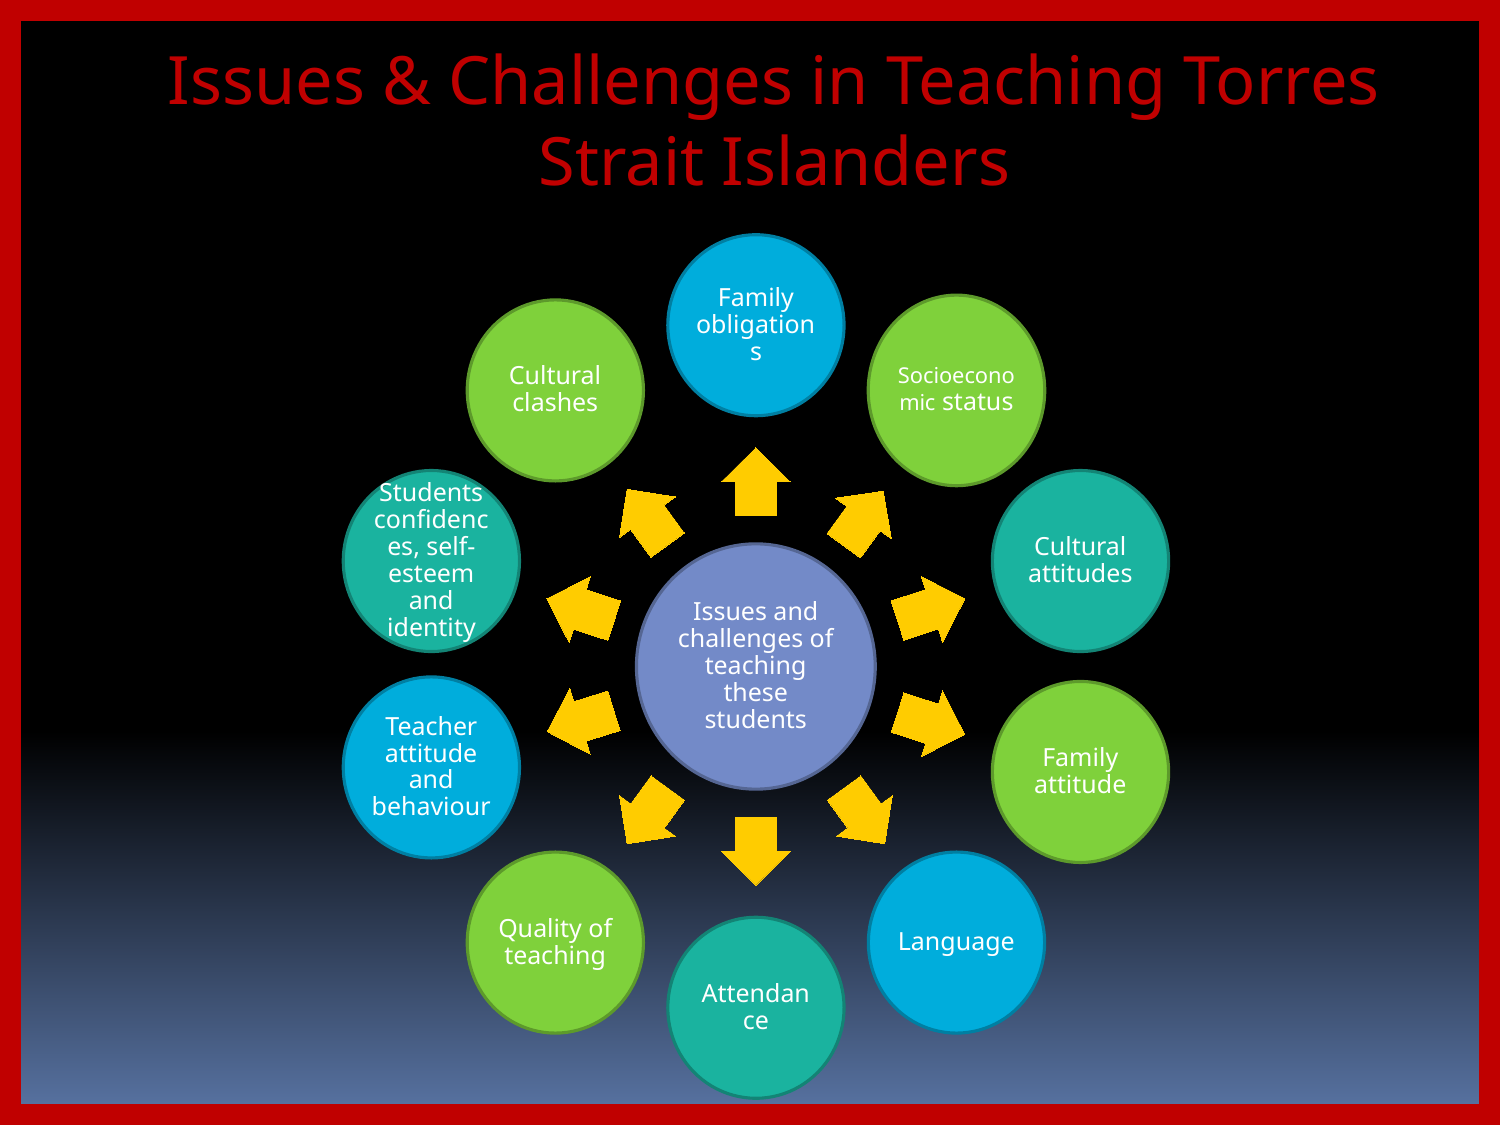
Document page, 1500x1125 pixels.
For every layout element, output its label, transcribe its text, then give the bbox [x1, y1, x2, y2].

text_box Issues & Challenges in Teaching Torres Strait Islanders [112, 30, 1438, 206]
text_box [0, 0, 1500, 1125]
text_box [147, 243, 1365, 1090]
